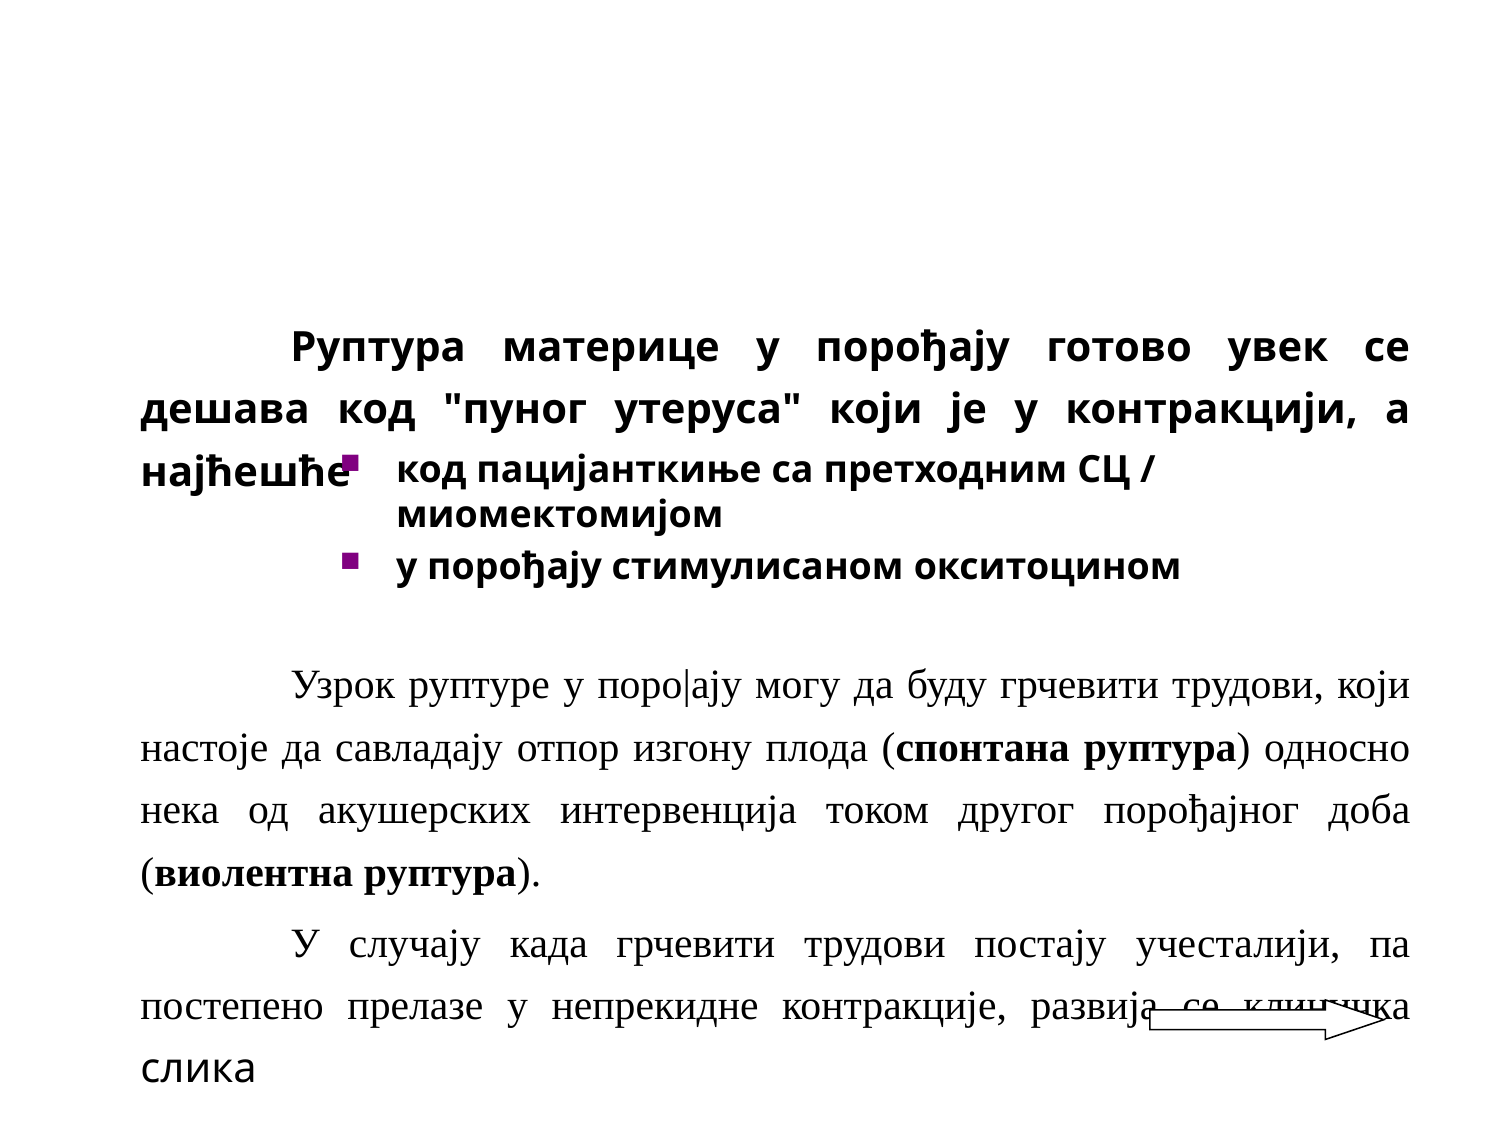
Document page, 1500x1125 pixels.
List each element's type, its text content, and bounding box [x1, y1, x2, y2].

text_box код пацијанткиње са претходним СЦ / миомектомијом у порођају стимулисаном окситоцином [324, 437, 1413, 575]
text_box [1149, 999, 1384, 1040]
text_box Руптура материце у порођају готово увек се дешава код "пуног утеруса" који је у контракцији, а најћешће Узрок руптуре у поро|ају могу да буду грчевити трудови, који настоје да савладају отпор изгону плода (спонтана руптура) однoснo нека од акушерских интервенција током другог порођајног дoба (виoлентна руптура). У случају када грчевити трудови постају учесталији, па постепено прелазе у непрекидне контракције, развија се клиничка слика [125, 299, 1425, 1000]
